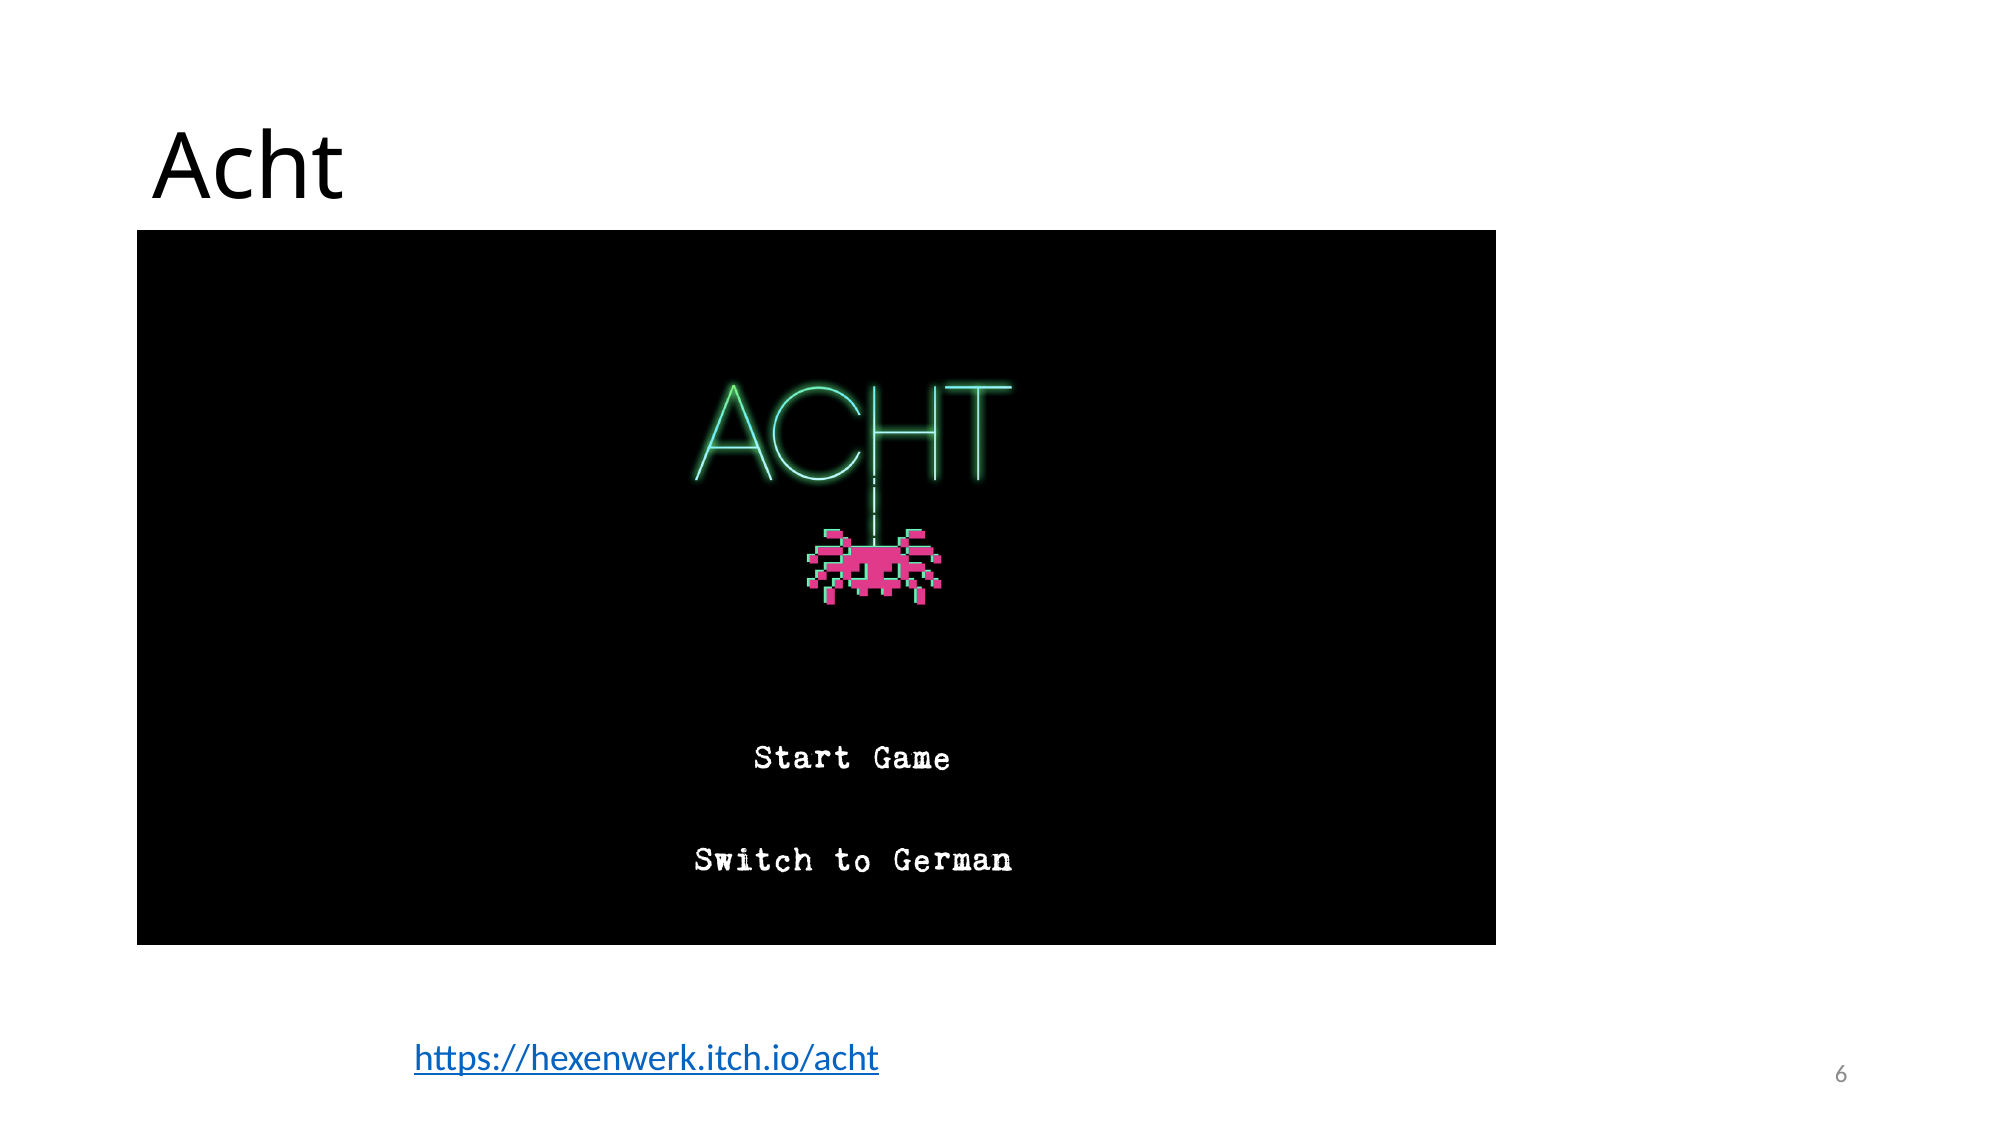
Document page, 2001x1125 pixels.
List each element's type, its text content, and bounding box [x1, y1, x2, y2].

slide_number 6 [1412, 1042, 1863, 1103]
text_box https://hexenwerk.itch.io/acht [399, 1025, 1421, 1086]
title Acht [137, 59, 1863, 278]
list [137, 230, 1496, 945]
